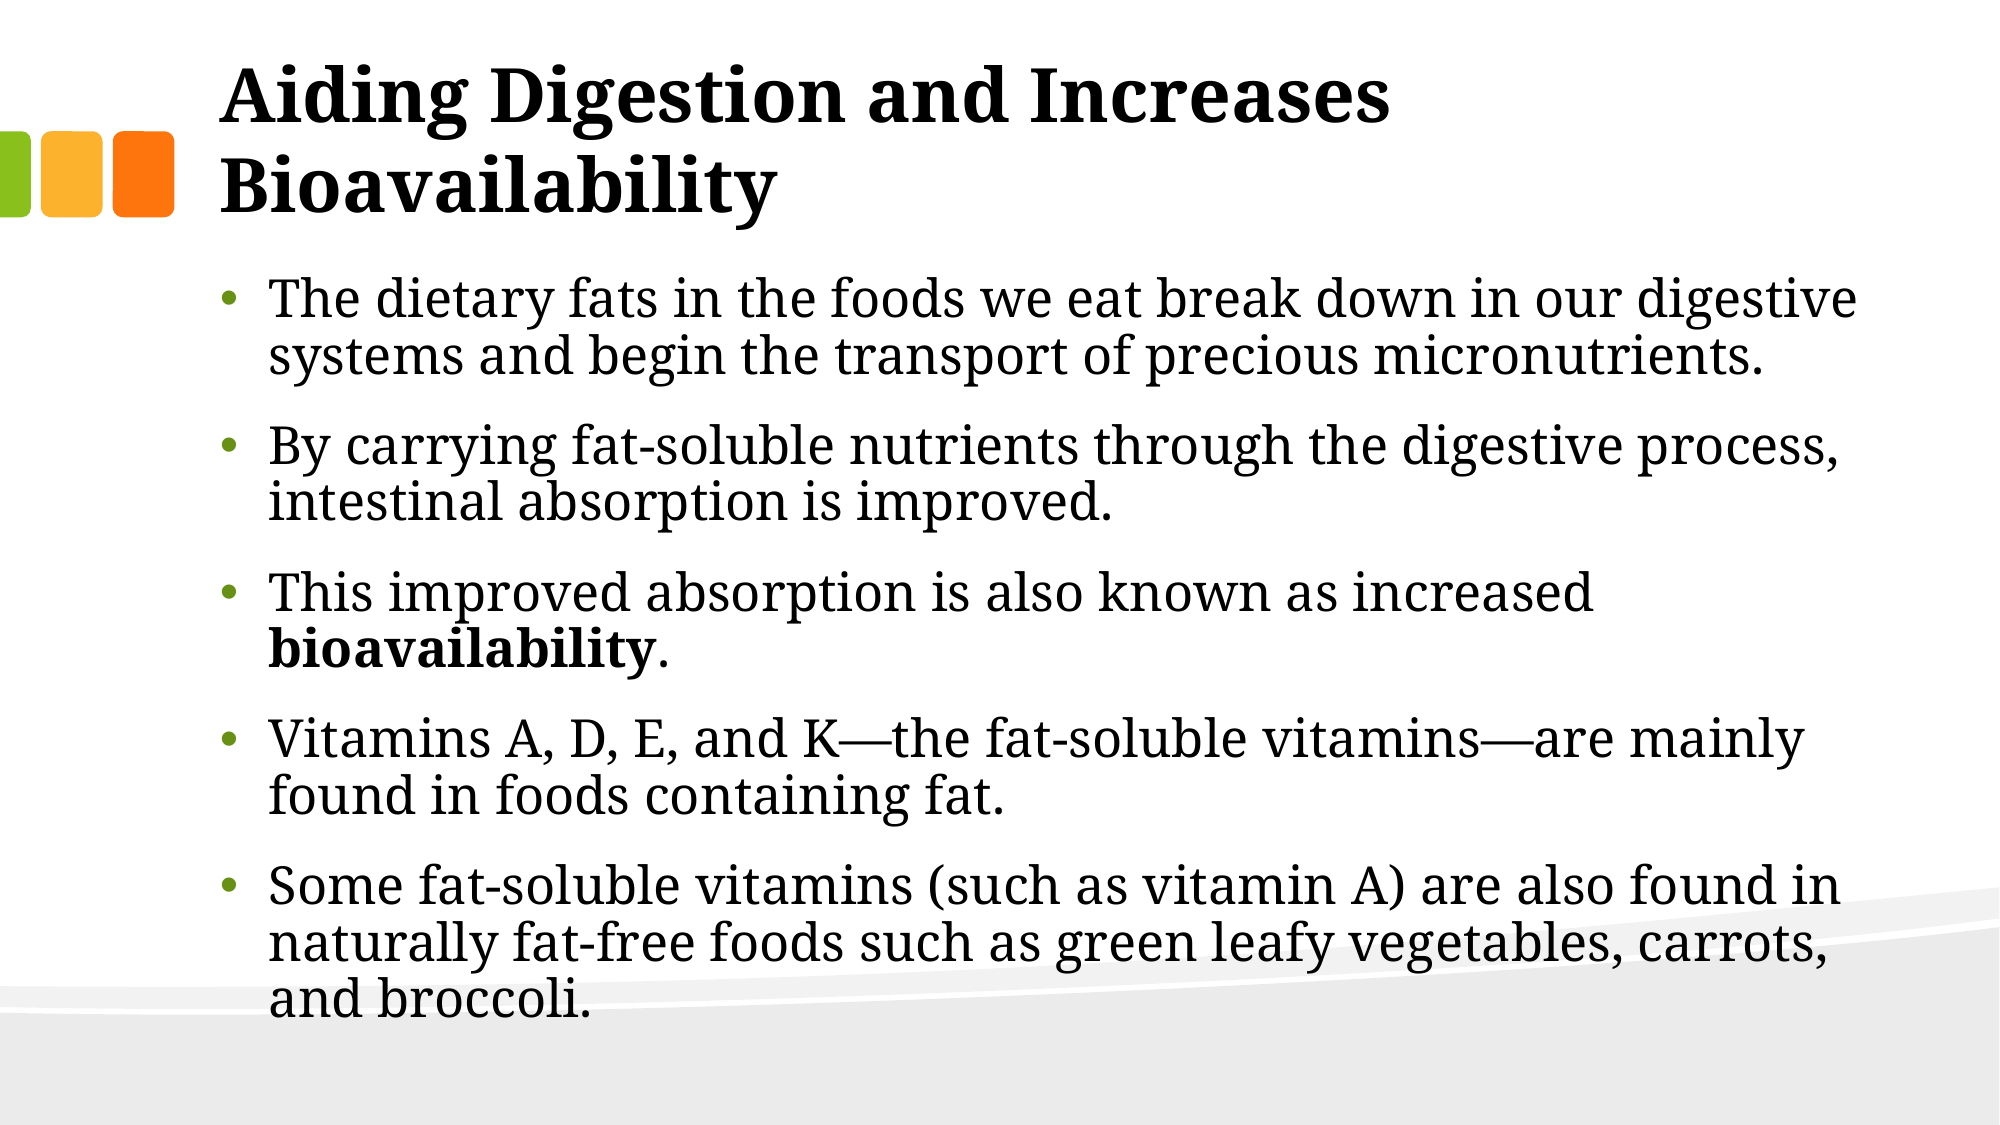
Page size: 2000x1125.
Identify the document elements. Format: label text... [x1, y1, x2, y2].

title Aiding Digestion and Increases Bioavailability [199, 24, 1938, 238]
list The dietary fats in the foods we eat break down in our digestive systems and begin the transport of precious micronutrients. By carrying fat-soluble nutrients through the digestive process, intestinal absorption is improved. This improved absorption is also known as increased bioavailability. Vitamins A, D, E, and K—the fat-soluble vitamins—are mainly found in foods containing fat. Some fat-soluble vitamins (such as vitamin A) are also found in naturally fat-free foods such as green leafy vegetables, carrots, and broccoli. [199, 262, 1888, 1075]
